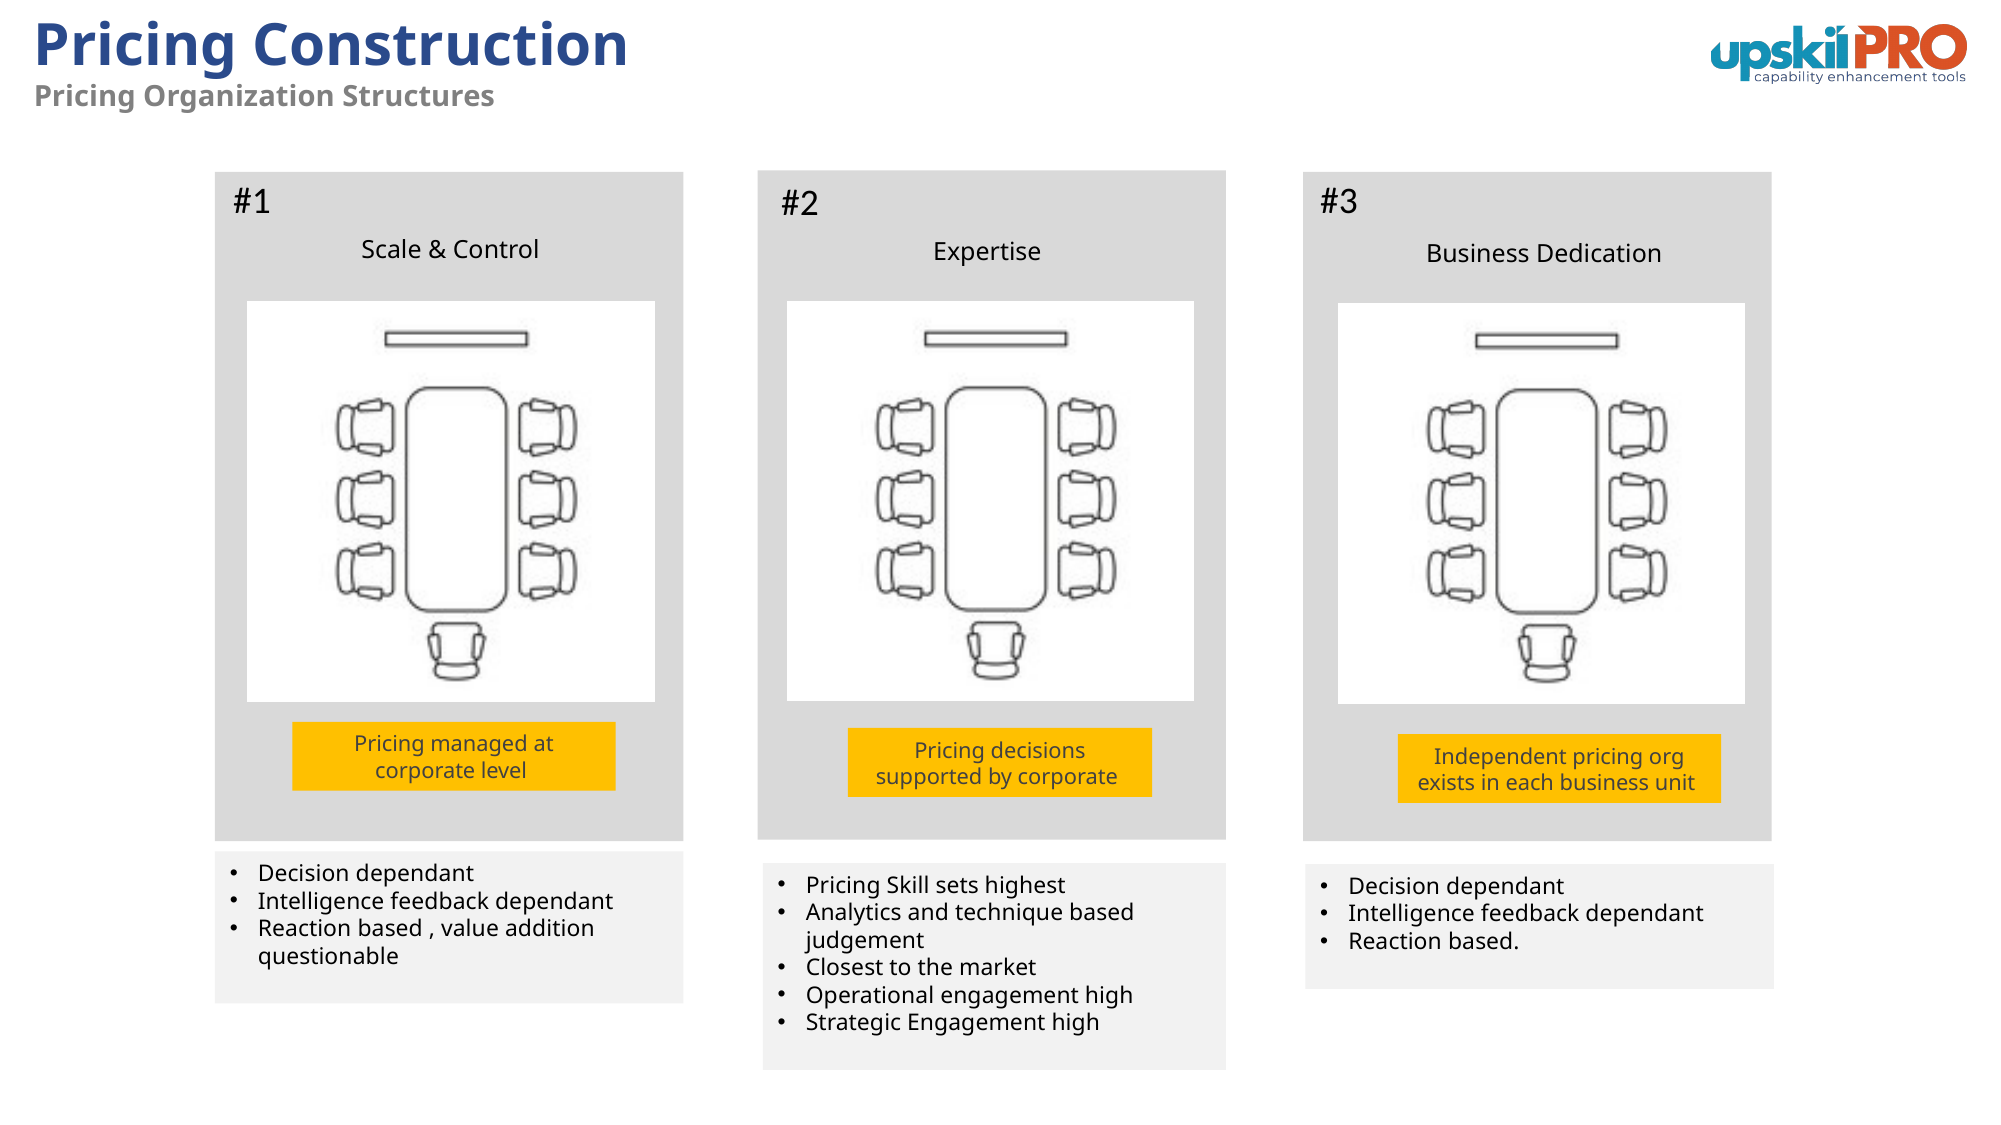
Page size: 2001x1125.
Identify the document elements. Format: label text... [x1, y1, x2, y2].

text_box Pricing Construction Pricing Organization Structures [19, 0, 1598, 120]
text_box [757, 170, 1226, 840]
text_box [214, 171, 684, 842]
text_box Decision dependant Intelligence feedback dependant Reaction based. [1305, 864, 1774, 989]
text_box Decision dependant Intelligence feedback dependant Reaction based , value addition questionable [214, 851, 684, 1004]
text_box Pricing Skill sets highest Analytics and technique based judgement Closest to the market Operational engagement high Strategic Engagement high [762, 863, 1226, 1070]
picture [1711, 24, 1967, 85]
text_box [1303, 171, 1772, 842]
